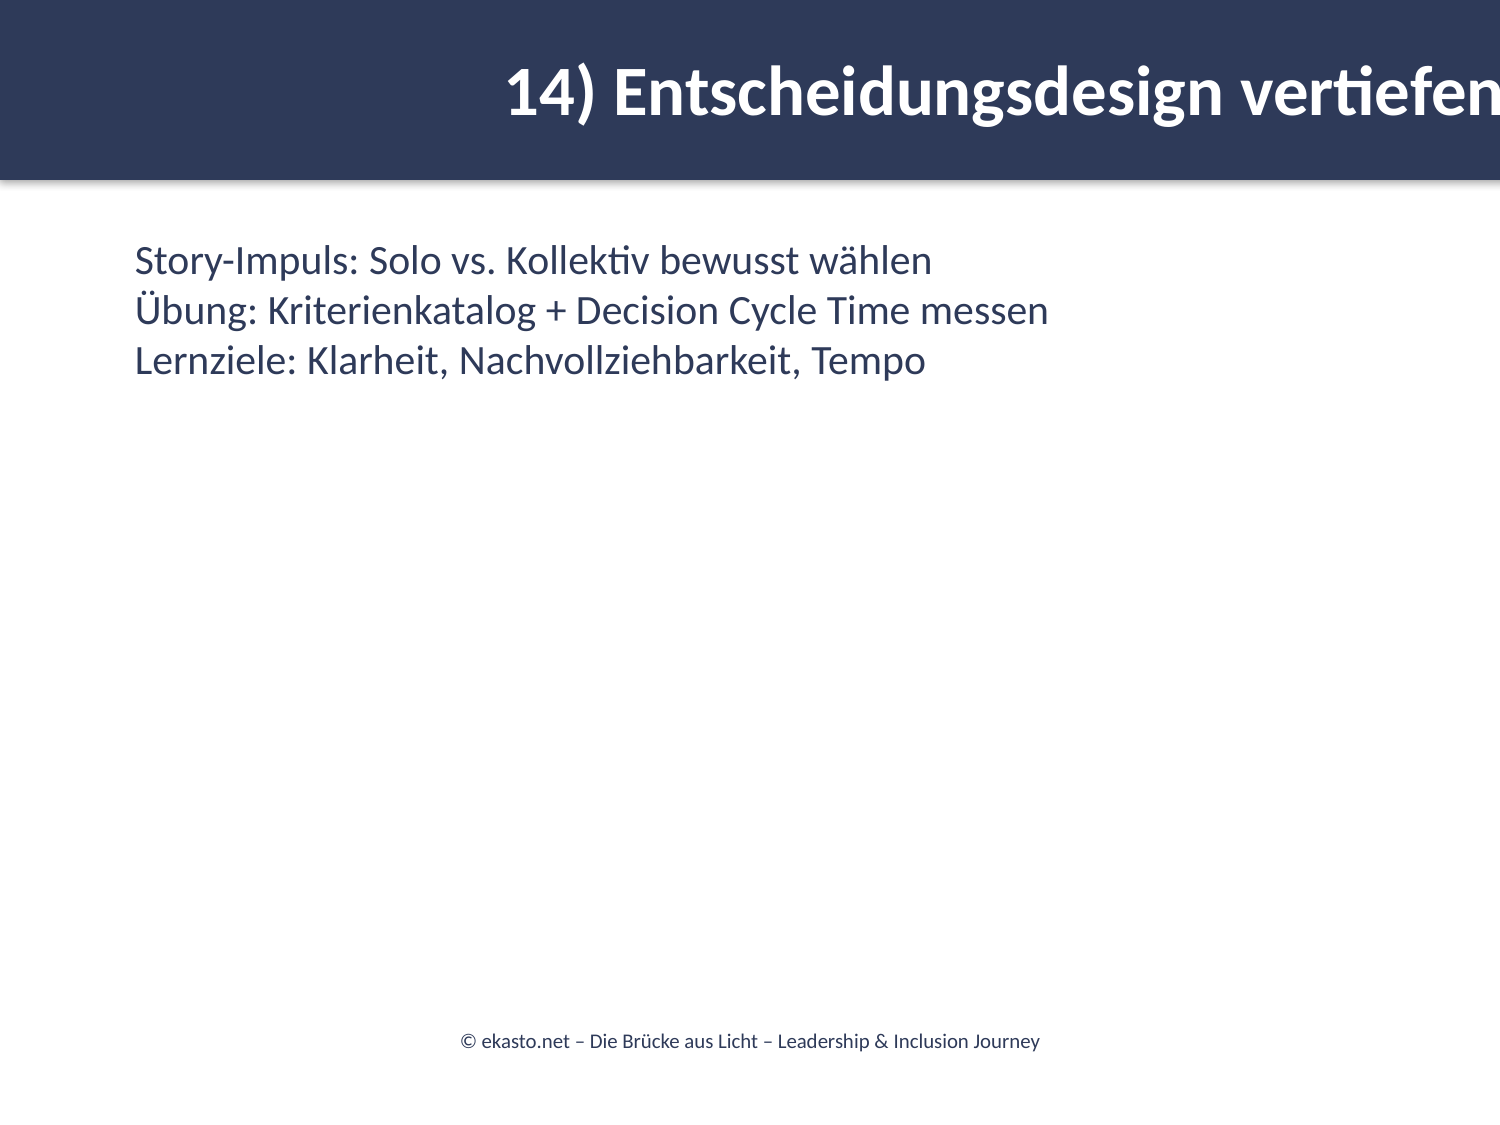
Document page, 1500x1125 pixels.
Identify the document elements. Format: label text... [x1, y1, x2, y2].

text_box Story-Impuls: Solo vs. Kollektiv bewusst wählen Übung: Kriterienkatalog + Decision Cycle Time messen Lernziele: Klarheit, Nachvollziehbarkeit, Tempo [119, 224, 1500, 390]
text_box © ekasto.net – Die Brücke aus Licht – Leadership & Inclusion Journey [444, 1020, 1056, 1060]
text_box [0, 0, 1500, 181]
text_box 14) Entscheidungsdesign vertiefen [489, 37, 1500, 138]
